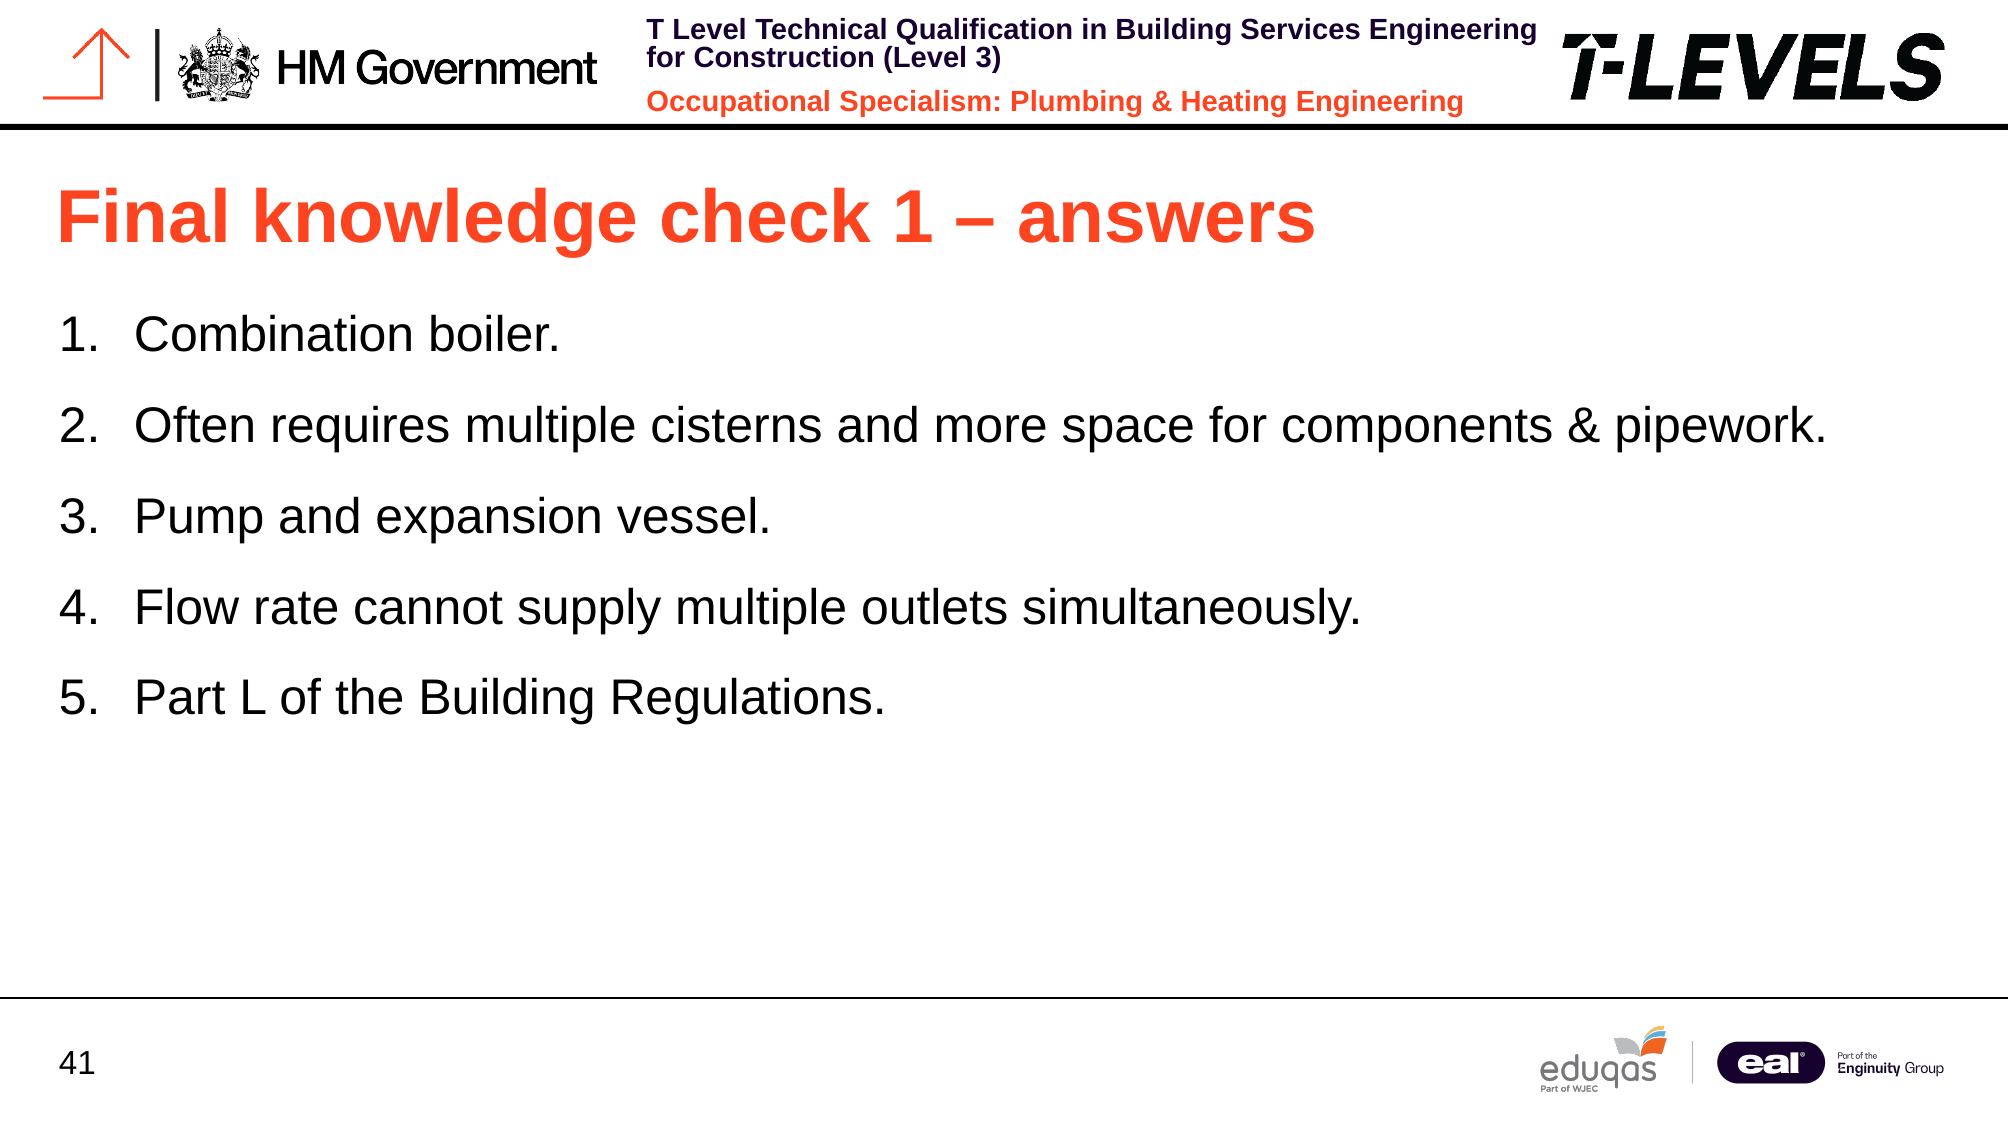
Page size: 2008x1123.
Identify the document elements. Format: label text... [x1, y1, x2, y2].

picture [155, 28, 597, 102]
picture [1543, 25, 1964, 108]
list Combination boiler. Often requires multiple cisterns and more space for components & pipework. Pump and expansion vessel. Flow rate cannot supply multiple outlets simultaneously. Part L of the Building Regulations. [59, 295, 1949, 975]
picture [38, 27, 136, 100]
title Final knowledge check 1 – answers [41, 111, 1949, 314]
picture [1535, 1021, 1949, 1097]
